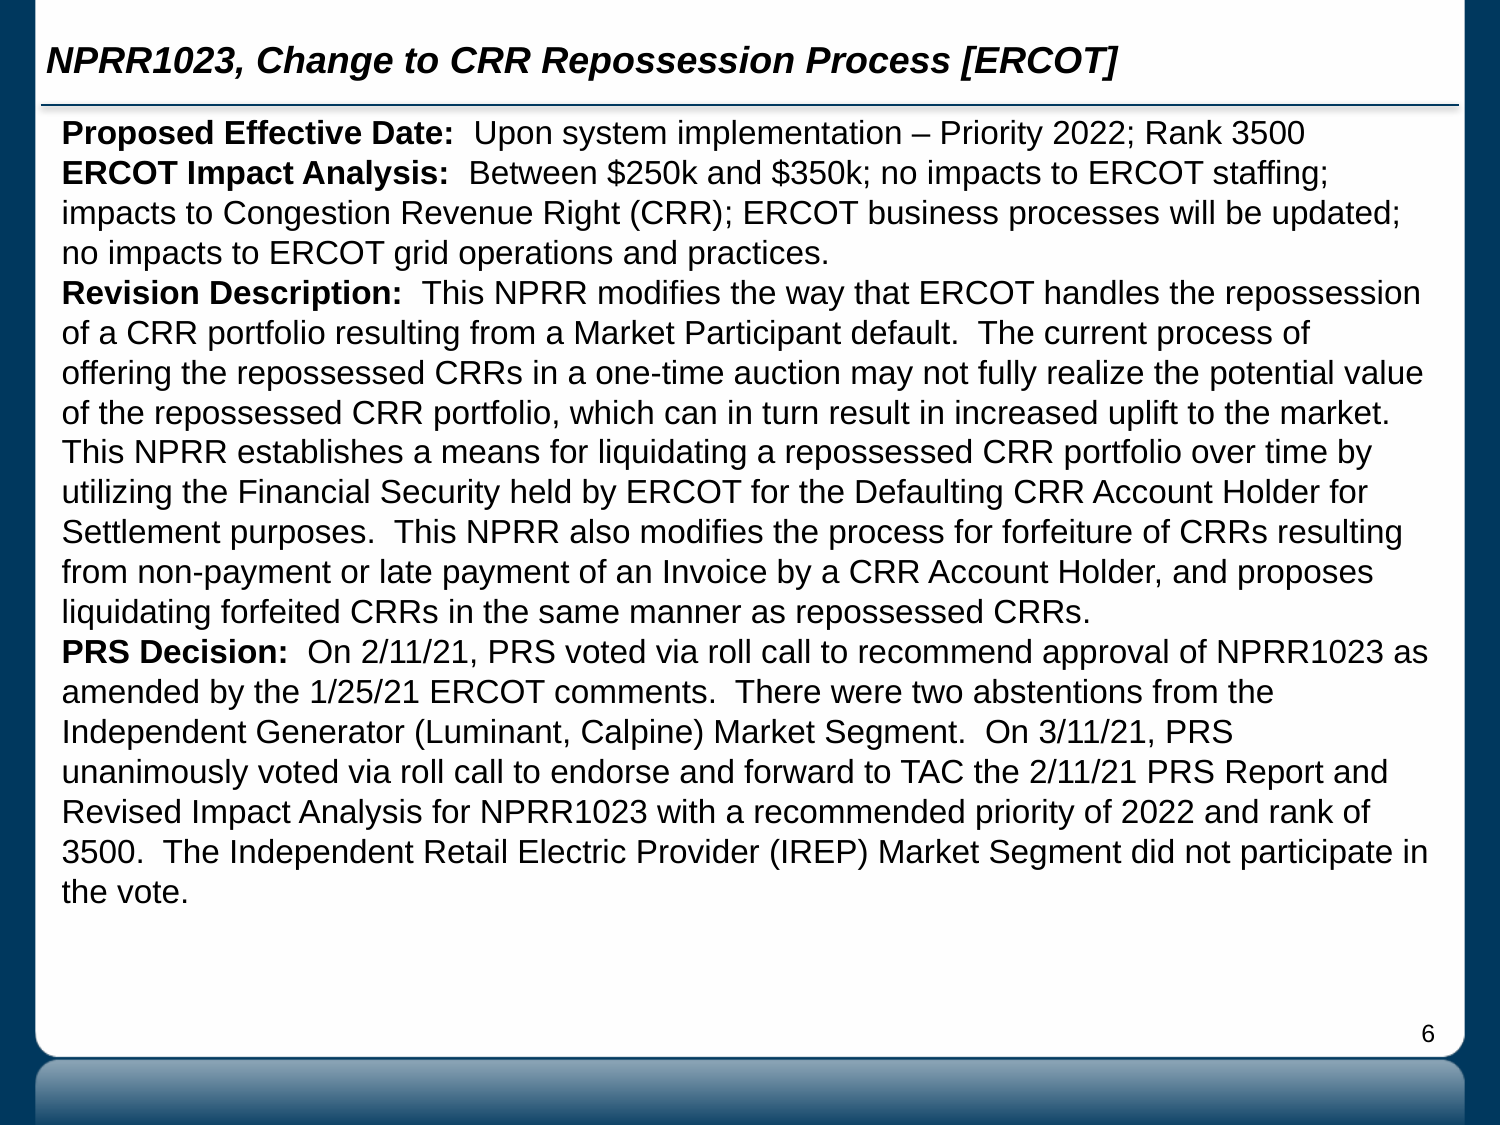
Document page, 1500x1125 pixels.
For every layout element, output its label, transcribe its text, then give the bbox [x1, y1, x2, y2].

picture [35, 0, 1465, 1125]
text_box Proposed Effective Date: Upon system implementation – Priority 2022; Rank 3500 ERCOT Impact Analysis: Between $250k and $350k; no impacts to ERCOT staffing; impacts to Congestion Revenue Right (CRR); ERCOT business processes will be updated; no impacts to ERCOT grid operations and practices. Revision Description: This NPRR modifies the way that ERCOT handles the repossession of a CRR portfolio resulting from a Market Participant default. The current process of offering the repossessed CRRs in a one-time auction may not fully realize the potential value of the repossessed CRR portfolio, which can in turn result in increased uplift to the market. This NPRR establishes a means for liquidating a repossessed CRR portfolio over time by utilizing the Financial Security held by ERCOT for the Defaulting CRR Account Holder for Settlement purposes. This NPRR also modifies the process for forfeiture of CRRs resulting from non-payment or late payment of an Invoice by a CRR Account Holder, and proposes liquidating forfeited CRRs in the same manner as repossessed CRRs. PRS Decision: On 2/11/21, PRS voted via roll call to recommend approval of NPRR1023 as amended by the 1/25/21 ERCOT comments. There were two abstentions from the Independent Generator (Luminant, Calpine) Market Segment. On 3/11/21, PRS unanimously voted via roll call to endorse and forward to TAC the 2/11/21 PRS Report and Revised Impact Analysis for NPRR1023 with a recommended priority of 2022 and rank of 3500. The Independent Retail Electric Provider (IREP) Market Segment did not participate in the vote. [46, 103, 1447, 918]
title NPRR1023, Change to CRR Repossession Process [ERCOT] [31, 20, 1464, 97]
